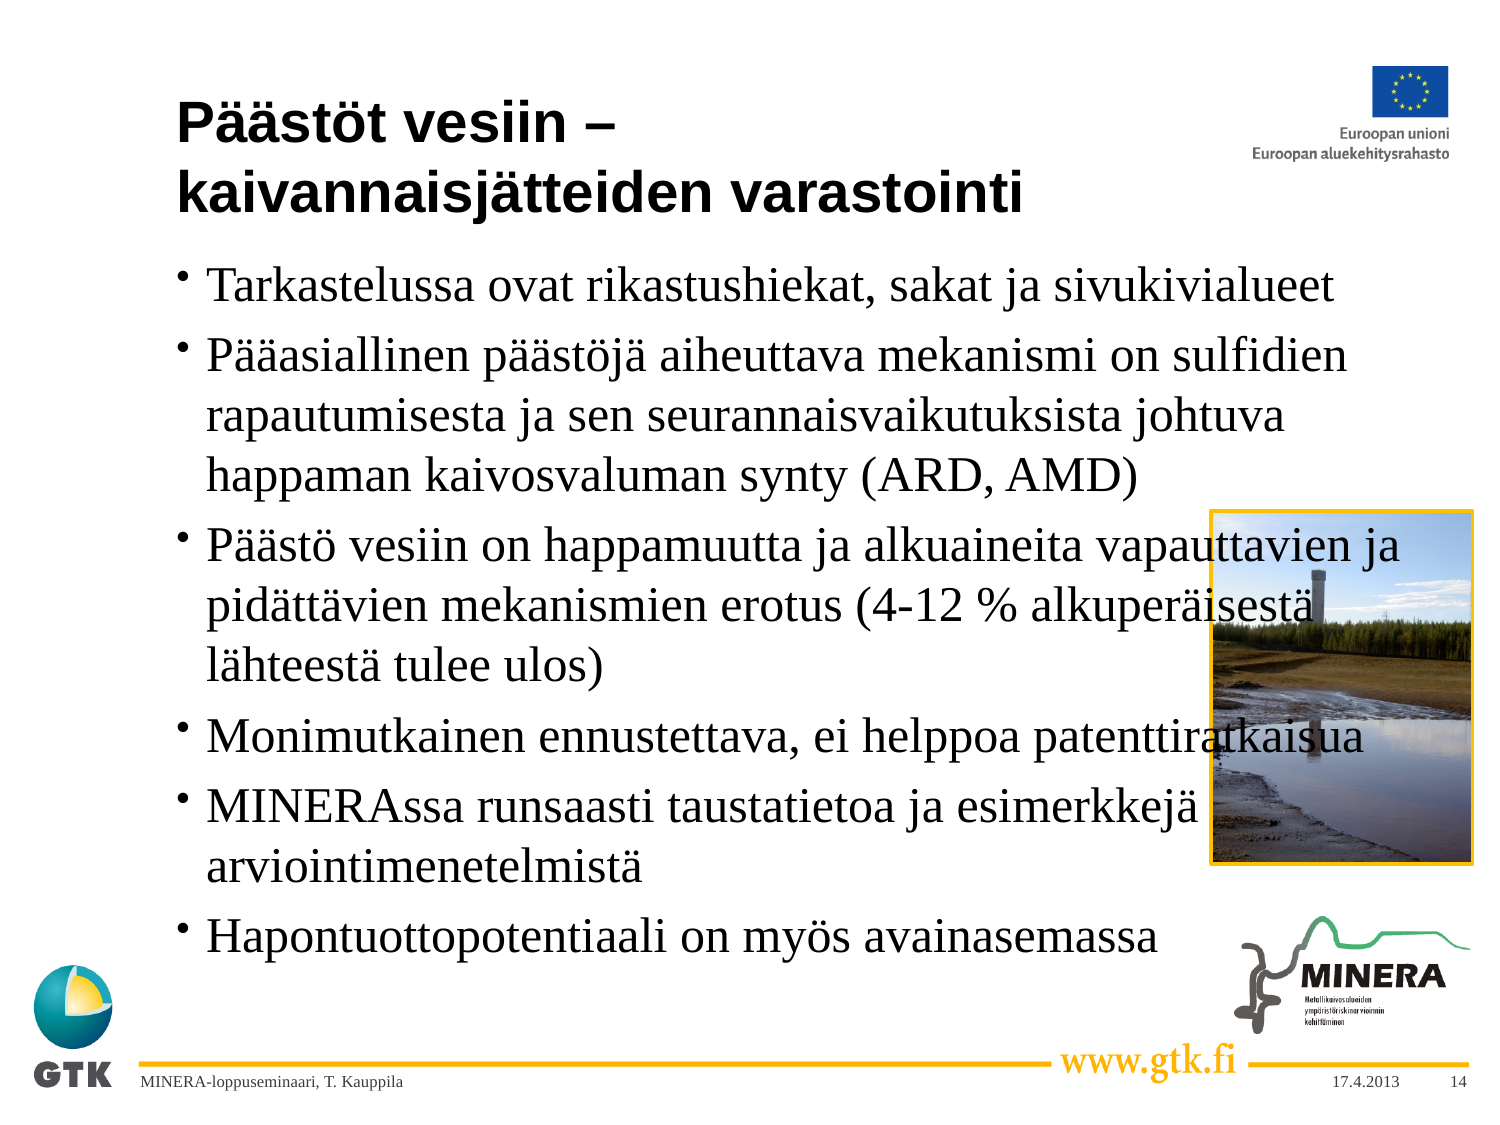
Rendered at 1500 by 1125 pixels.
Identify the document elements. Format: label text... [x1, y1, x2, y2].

title Päästöt vesiin – kaivannaisjätteiden varastointi [161, 31, 1448, 232]
slide_number 14 [1415, 1069, 1483, 1093]
list Tarkastelussa ovat rikastushiekat, sakat ja sivukivialueet Pääasiallinen päästöjä aiheuttava mekanismi on sulfidien rapautumisesta ja sen seurannaisvaikutuksista johtuva happaman kaivosvaluman synty (ARD, AMD) Päästö vesiin on happamuutta ja alkuaineita vapauttavien ja pidättävien mekanismien erotus (4-12 % alkuperäisestä lähteestä tulee ulos) Monimutkainen ennustettava, ei helppoa patenttiratkaisua MINERAssa runsaasti taustatietoa ja esimerkkejä arviointimenetelmistä Hapontuottopotentiaali on myös avainasemassa [161, 243, 1448, 1000]
footer MINERA-loppuseminaari, T. Kauppila [125, 1069, 1056, 1093]
picture [1253, 66, 1450, 162]
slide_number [1240, 1069, 1415, 1093]
picture [1212, 512, 1472, 863]
picture [131, 916, 1478, 1092]
picture [28, 952, 118, 1094]
